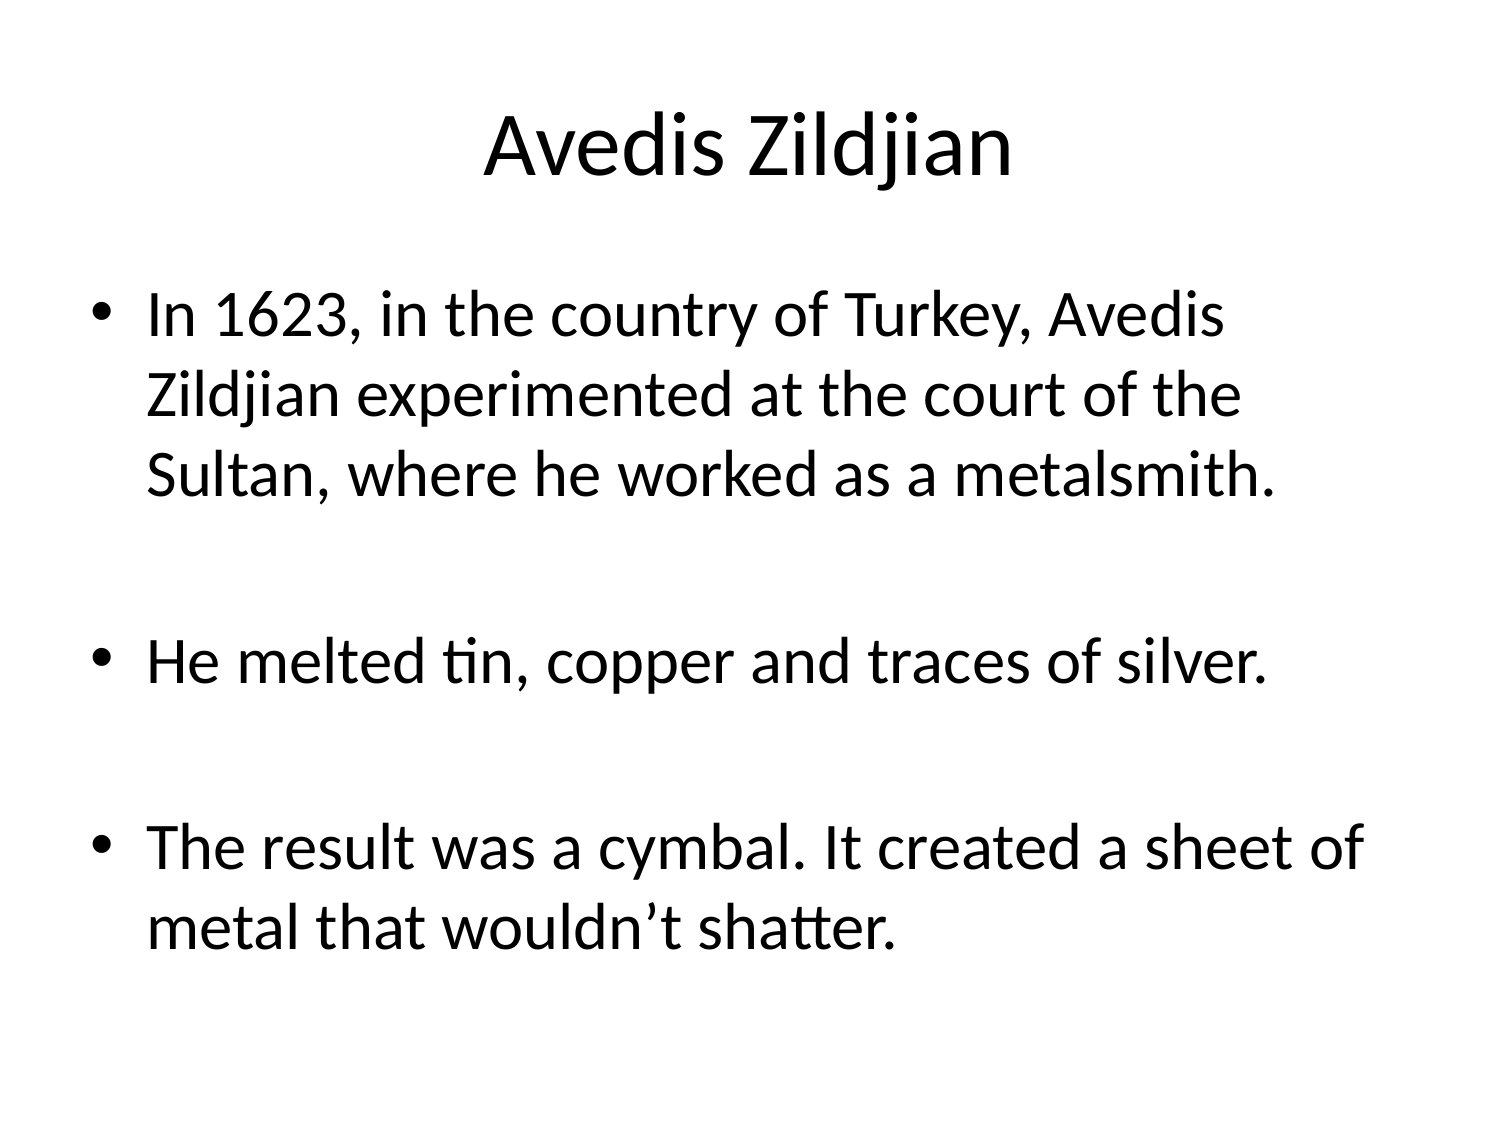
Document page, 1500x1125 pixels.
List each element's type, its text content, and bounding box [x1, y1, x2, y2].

title Avedis Zildjian [75, 45, 1425, 233]
list In 1623, in the country of Turkey, Avedis Zildjian experimented at the court of the Sultan, where he worked as a metalsmith. He melted tin, copper and traces of silver. The result was a cymbal. It created a sheet of metal that wouldn’t shatter. [75, 262, 1425, 1005]
